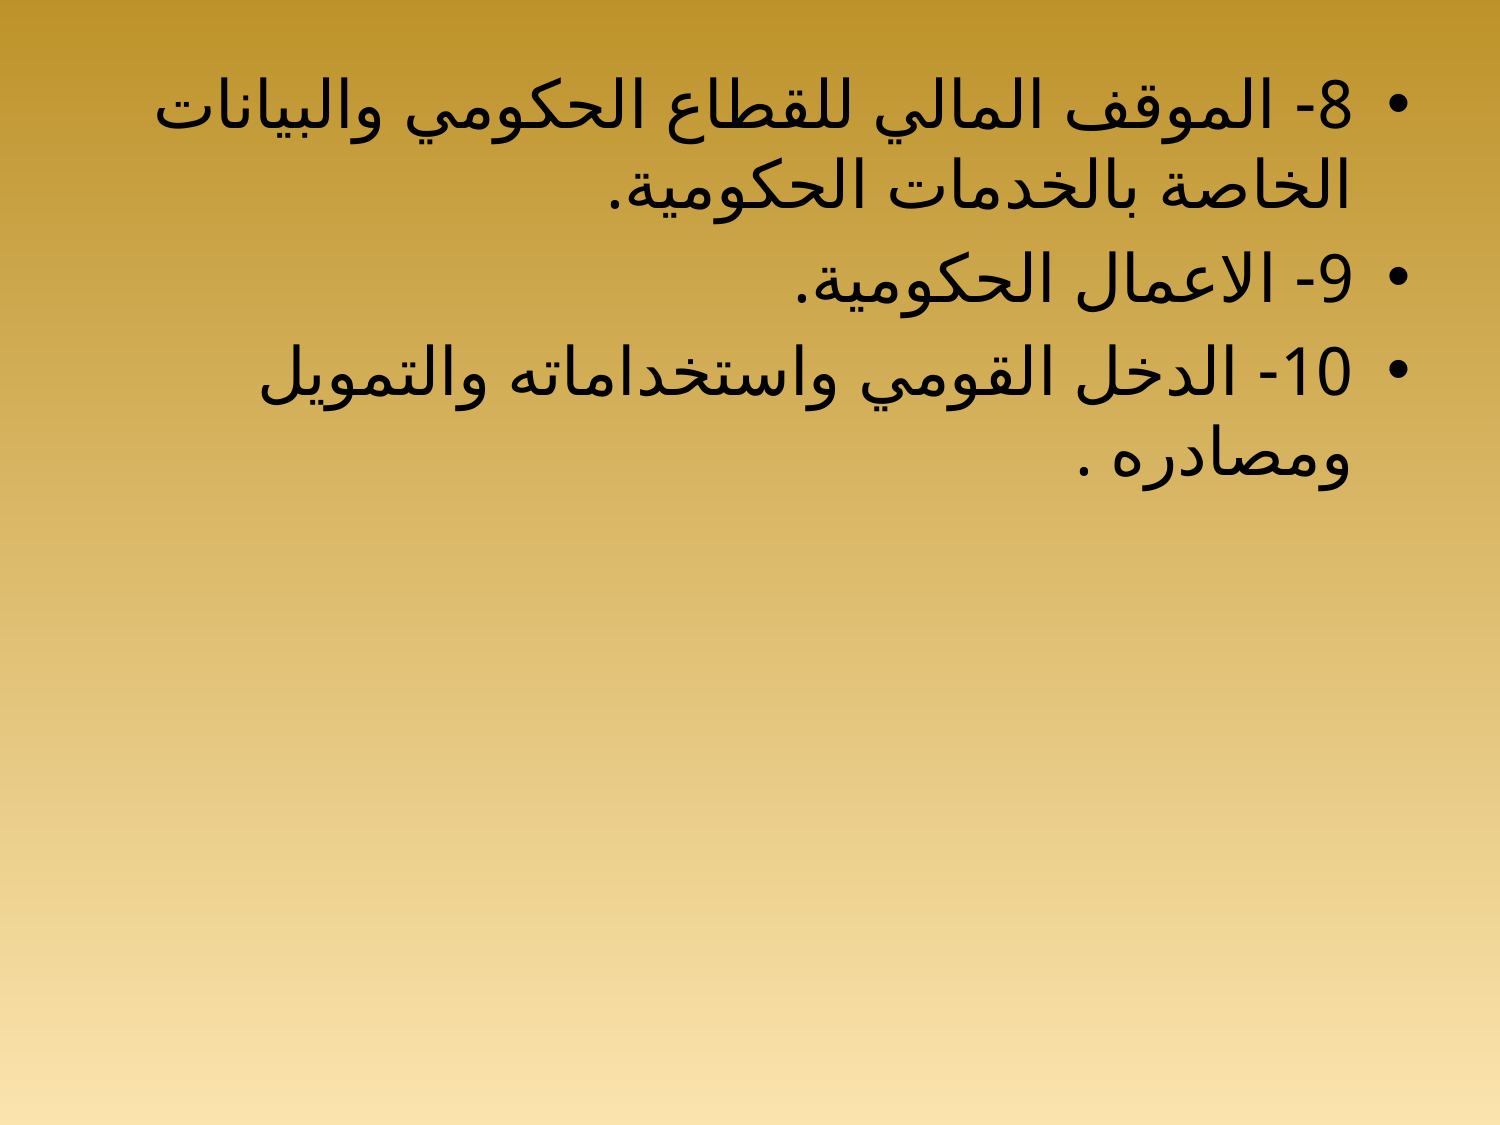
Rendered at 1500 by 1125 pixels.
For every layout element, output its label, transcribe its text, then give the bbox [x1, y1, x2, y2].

list 8- الموقف المالي للقطاع الحكومي والبيانات الخاصة بالخدمات الحكومية. 9- الاعمال الحكومية. 10- الدخل القومي واستخداماته والتمويل ومصادره . [75, 54, 1425, 1005]
